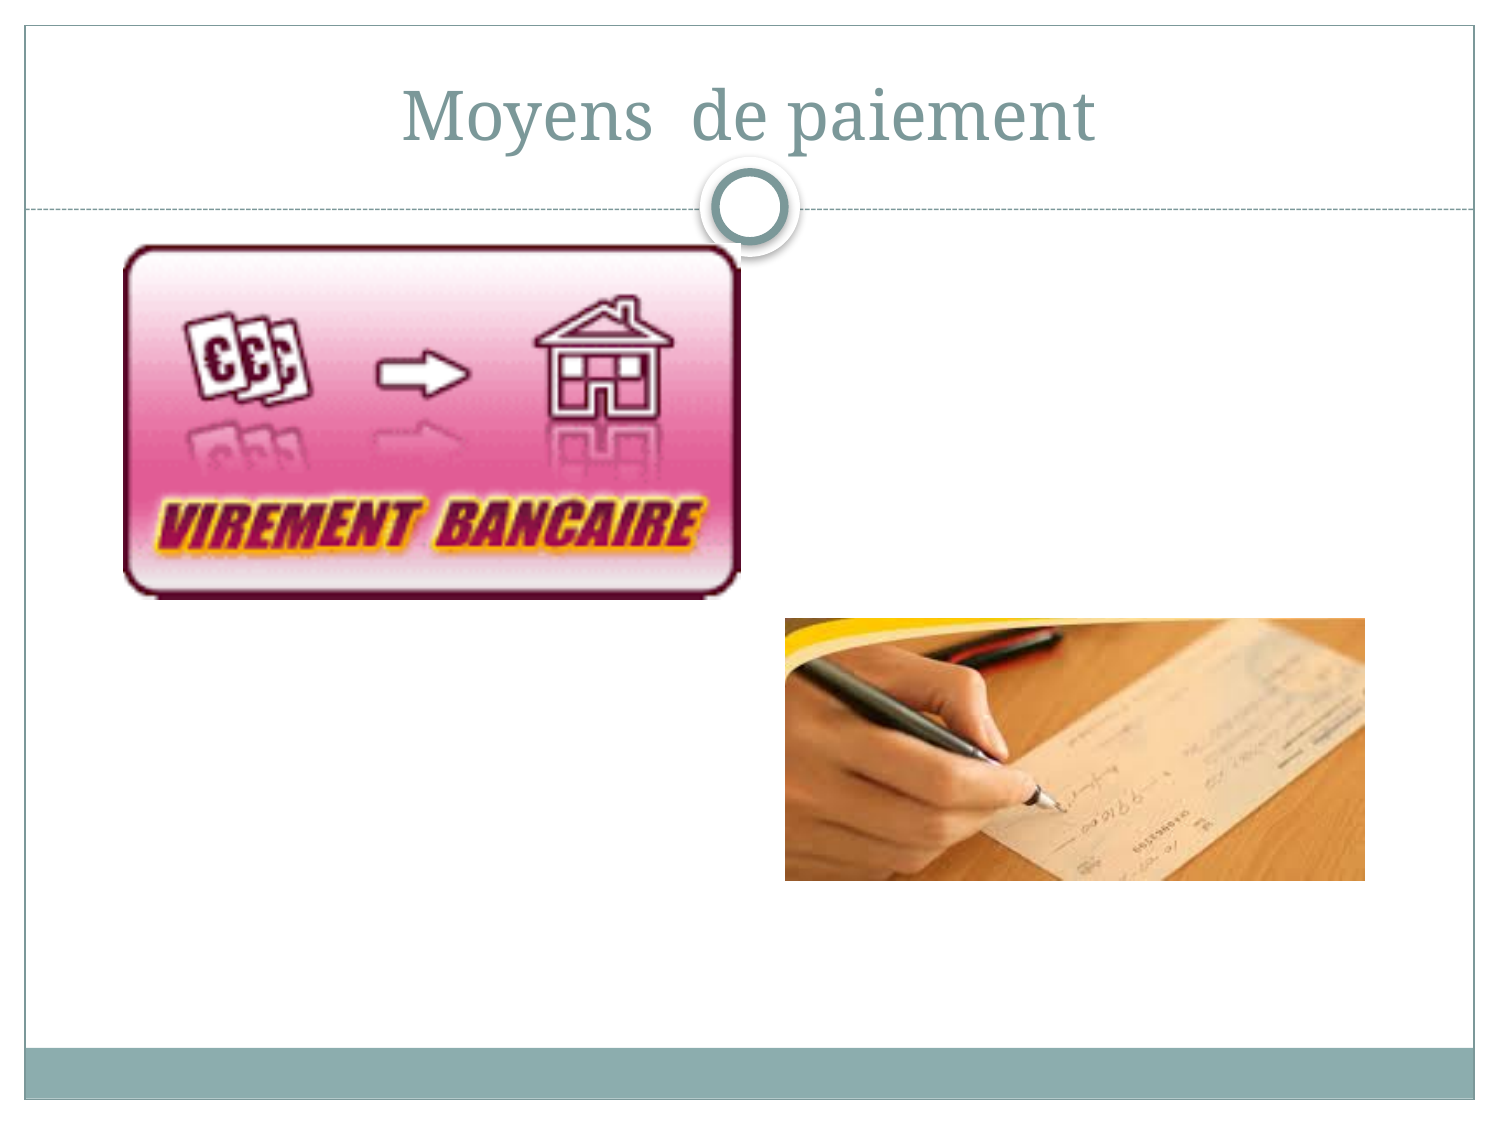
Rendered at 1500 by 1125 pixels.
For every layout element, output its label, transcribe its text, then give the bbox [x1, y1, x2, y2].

picture [123, 243, 741, 600]
picture [785, 618, 1365, 882]
title Moyens de paiement [49, 37, 1450, 162]
